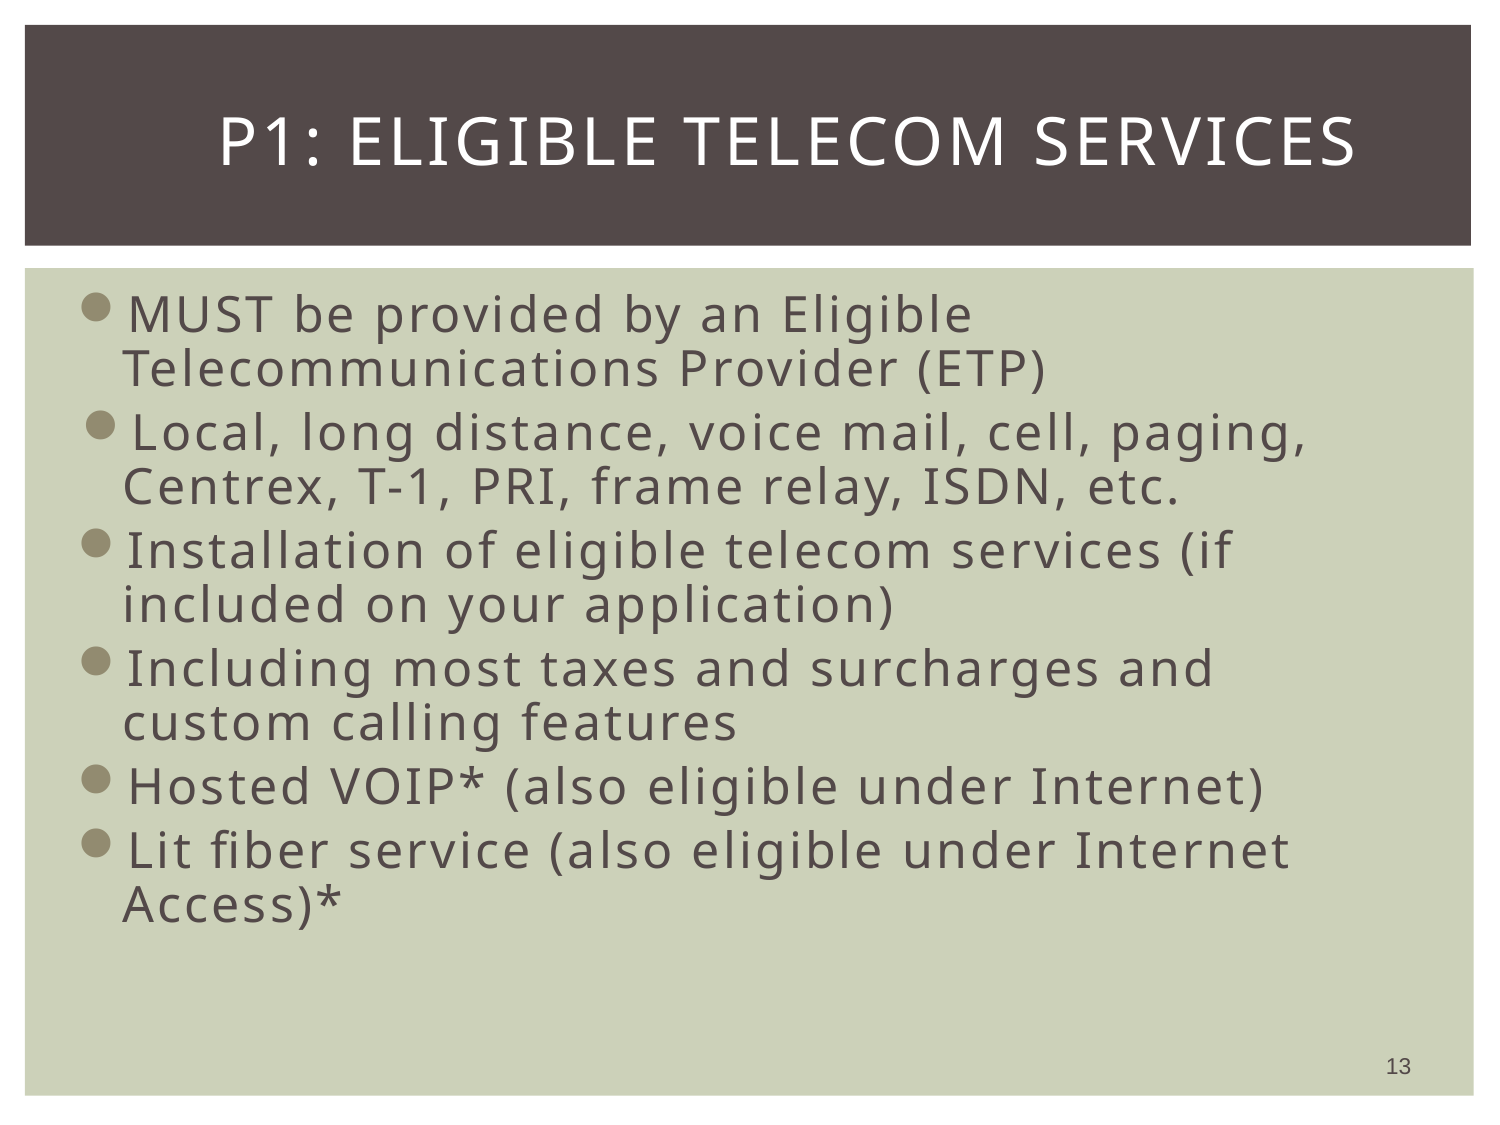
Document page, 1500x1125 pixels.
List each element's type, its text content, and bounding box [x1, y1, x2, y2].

title P1: Eligible Telecom Services [75, 45, 1500, 233]
slide_number 13 [1349, 1041, 1448, 1089]
list MUST be provided by an Eligible Telecommunications Provider (ETP) Local, long distance, voice mail, cell, paging, Centrex, T-1, PRI, frame relay, ISDN, etc. Installation of eligible telecom services (if included on your application) Including most taxes and surcharges and custom calling features Hosted VOIP* (also eligible under Internet) Lit fiber service (also eligible under Internet Access)* [62, 282, 1442, 1005]
